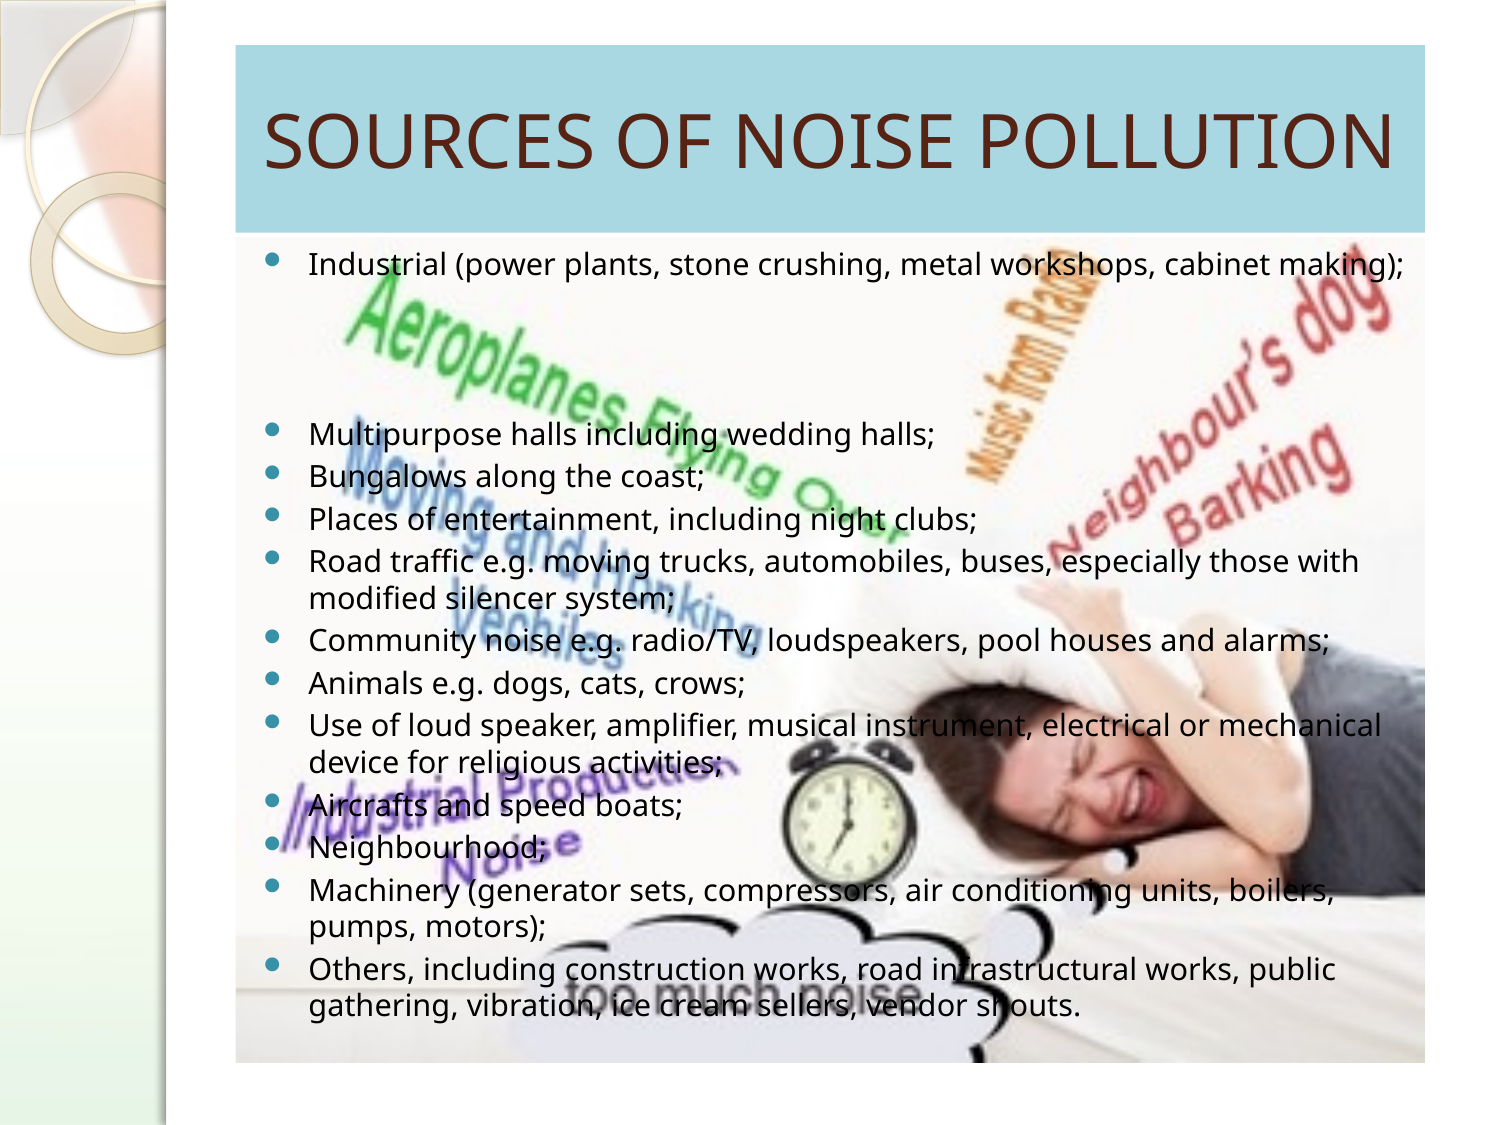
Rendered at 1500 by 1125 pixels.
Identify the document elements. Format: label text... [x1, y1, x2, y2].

title SOURCES OF NOISE POLLUTION [235, 45, 1425, 233]
list Industrial (power plants, stone crushing, metal workshops, cabinet making); Multipurpose halls including wedding halls; Bungalows along the coast; Places of entertainment, including night clubs; Road traffic e.g. moving trucks, automobiles, buses, especially those with modified silencer system; Community noise e.g. radio/TV, loudspeakers, pool houses and alarms; Animals e.g. dogs, cats, crows; Use of loud speaker, amplifier, musical instrument, electrical or mechanical device for religious activities; Aircrafts and speed boats; Neighbourhood; Machinery (generator sets, compressors, air conditioning units, boilers, pumps, motors); Others, including construction works, road infrastructural works, public gathering, vibration, ice cream sellers, vendor shouts. [235, 237, 1425, 1063]
